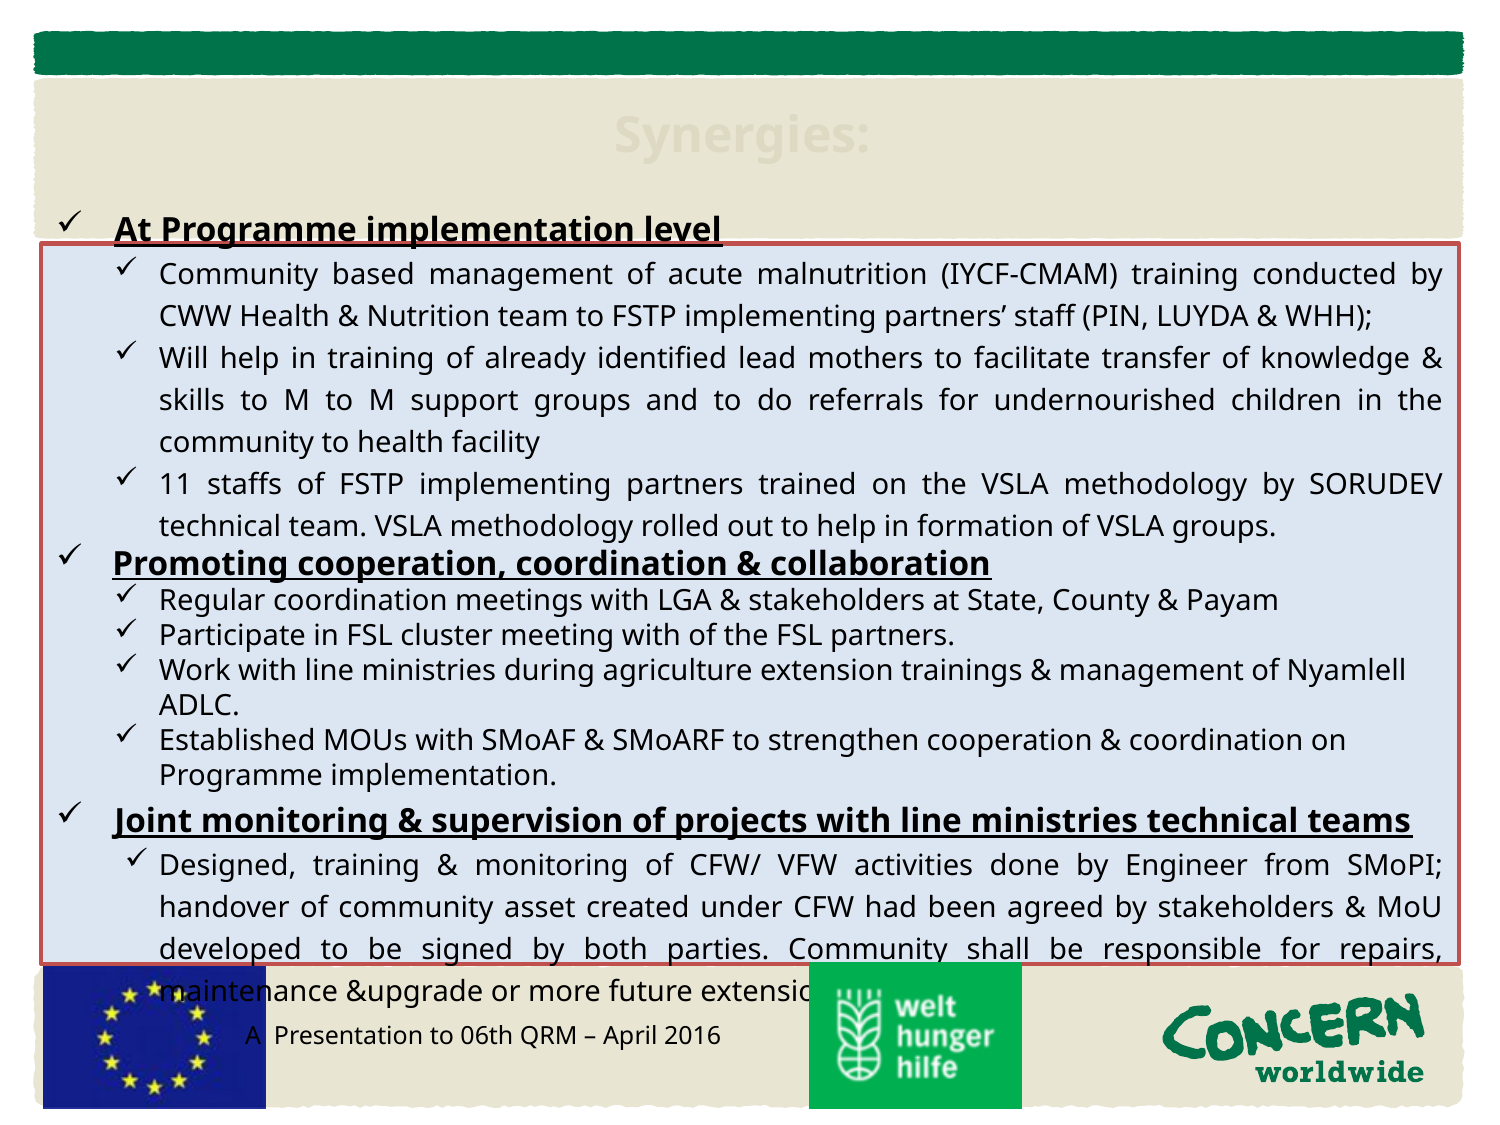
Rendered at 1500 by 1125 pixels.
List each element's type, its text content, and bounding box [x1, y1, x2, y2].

title Synergies: [75, 45, 1424, 220]
picture [43, 963, 267, 1109]
text_box A Presentation to 06th QRM – April 2016 [270, 1012, 803, 1058]
picture [808, 962, 1022, 1109]
list At Programme implementation level Community based management of acute malnutrition (IYCF-CMAM) training conducted by CWW Health & Nutrition team to FSTP implementing partners’ staff (PIN, LUYDA & WHH); Will help in training of already identified lead mothers to facilitate transfer of knowledge & skills to M to M support groups and to do referrals for undernourished children in the community to health facility 11 staffs of FSTP implementing partners trained on the VSLA methodology by SORUDEV technical team. VSLA methodology rolled out to help in formation of VSLA groups. Promoting cooperation, coordination & collaboration Regular coordination meetings with LGA & stakeholders at State, County & Payam Participate in FSL cluster meeting with of the FSL partners. Work with line ministries during agriculture extension trainings & management of Nyamlell ADLC. Established MOUs with SMoAF & SMoARF to strengthen cooperation & coordination on Programme implementation. Joint monitoring & supervision of projects with line ministries technical teams Designed, training & monitoring of CFW/ VFW activities done by Engineer from SMoPI; handover of community asset created under CFW had been agreed by stakeholders & MoU developed to be signed by both parties. Community shall be responsible for repairs, maintenance &upgrade or more future extension. [39, 241, 1461, 966]
